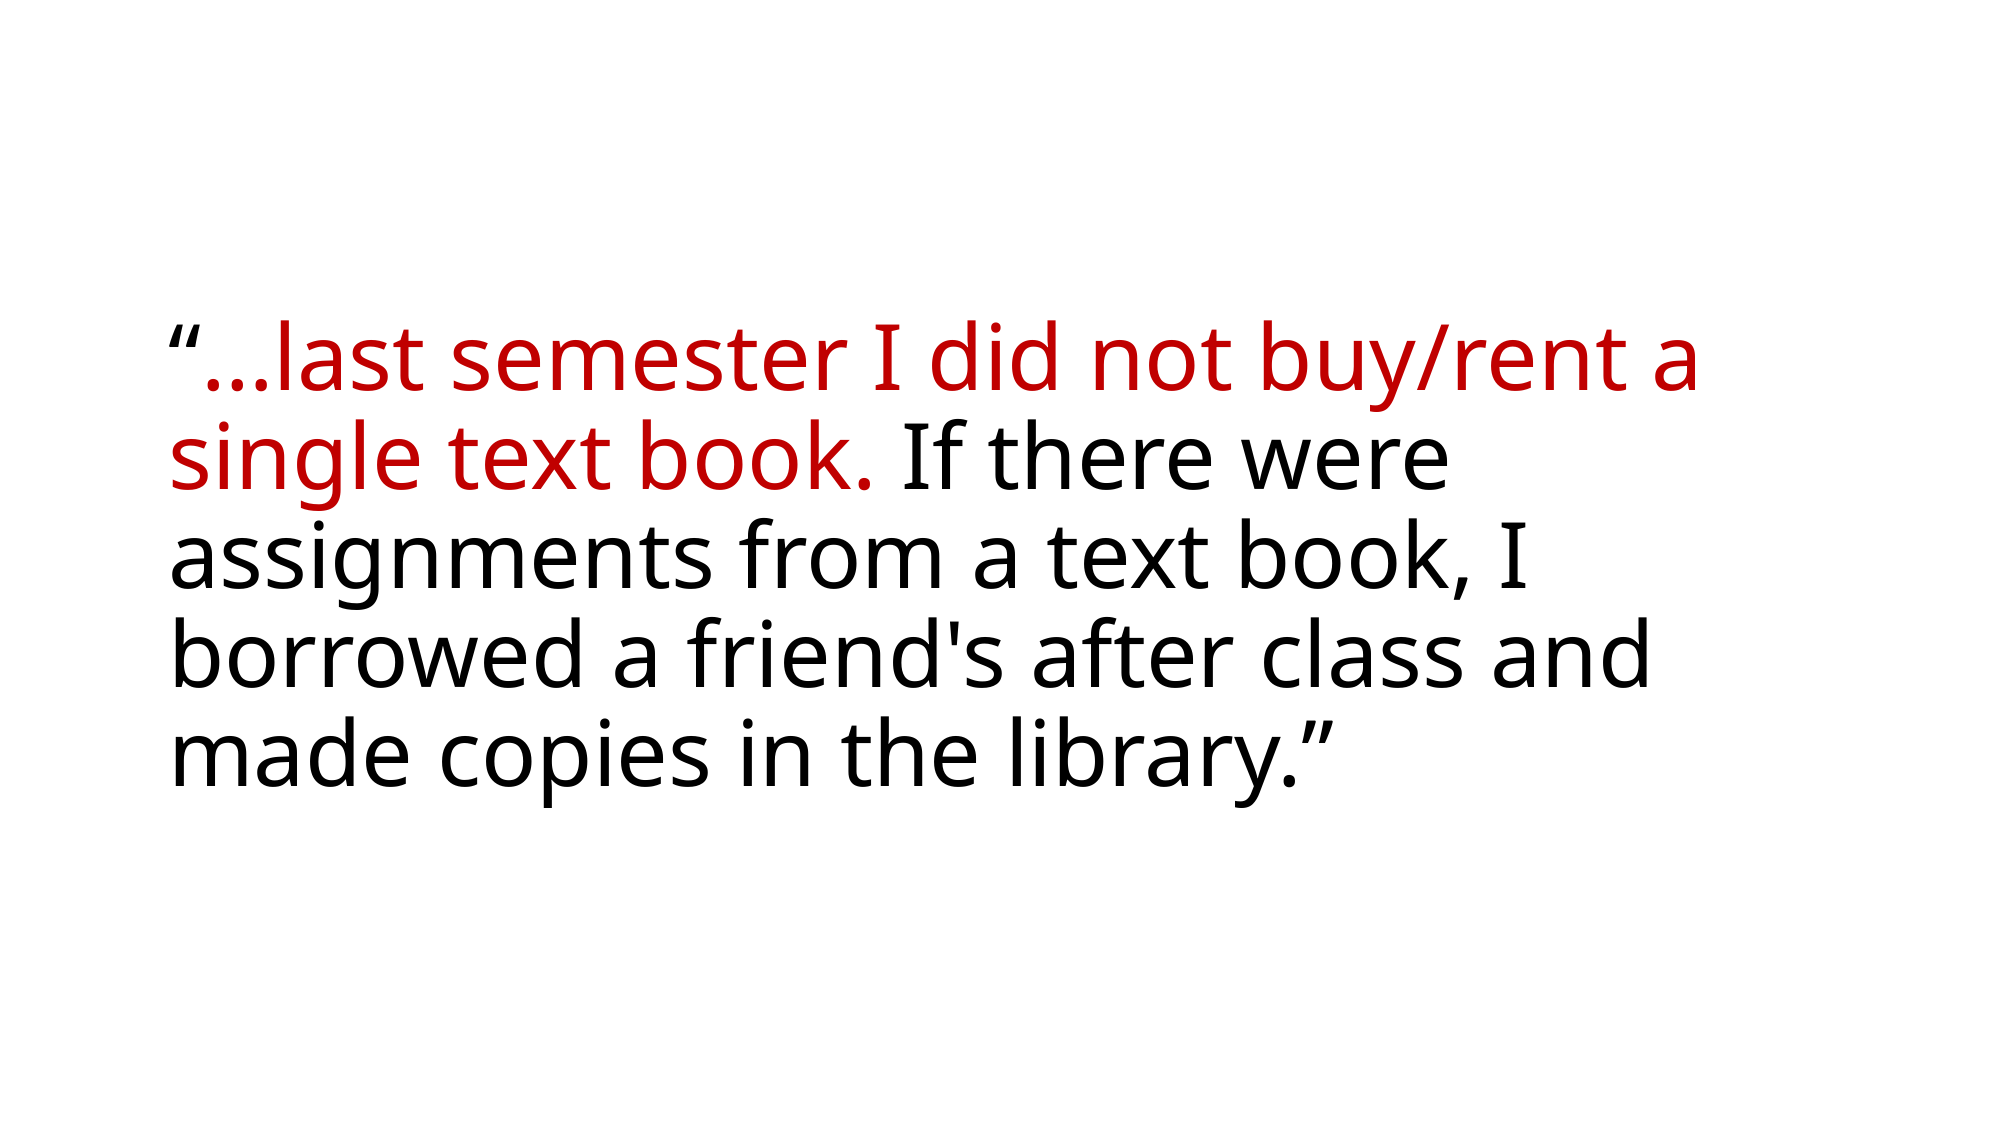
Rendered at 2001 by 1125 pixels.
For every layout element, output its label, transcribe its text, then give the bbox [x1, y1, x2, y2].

title “…last semester I did not buy/rent a single text book. If there were assignments from a text book, I borrowed a friend's after class and made copies in the library.” [153, 266, 1879, 851]
